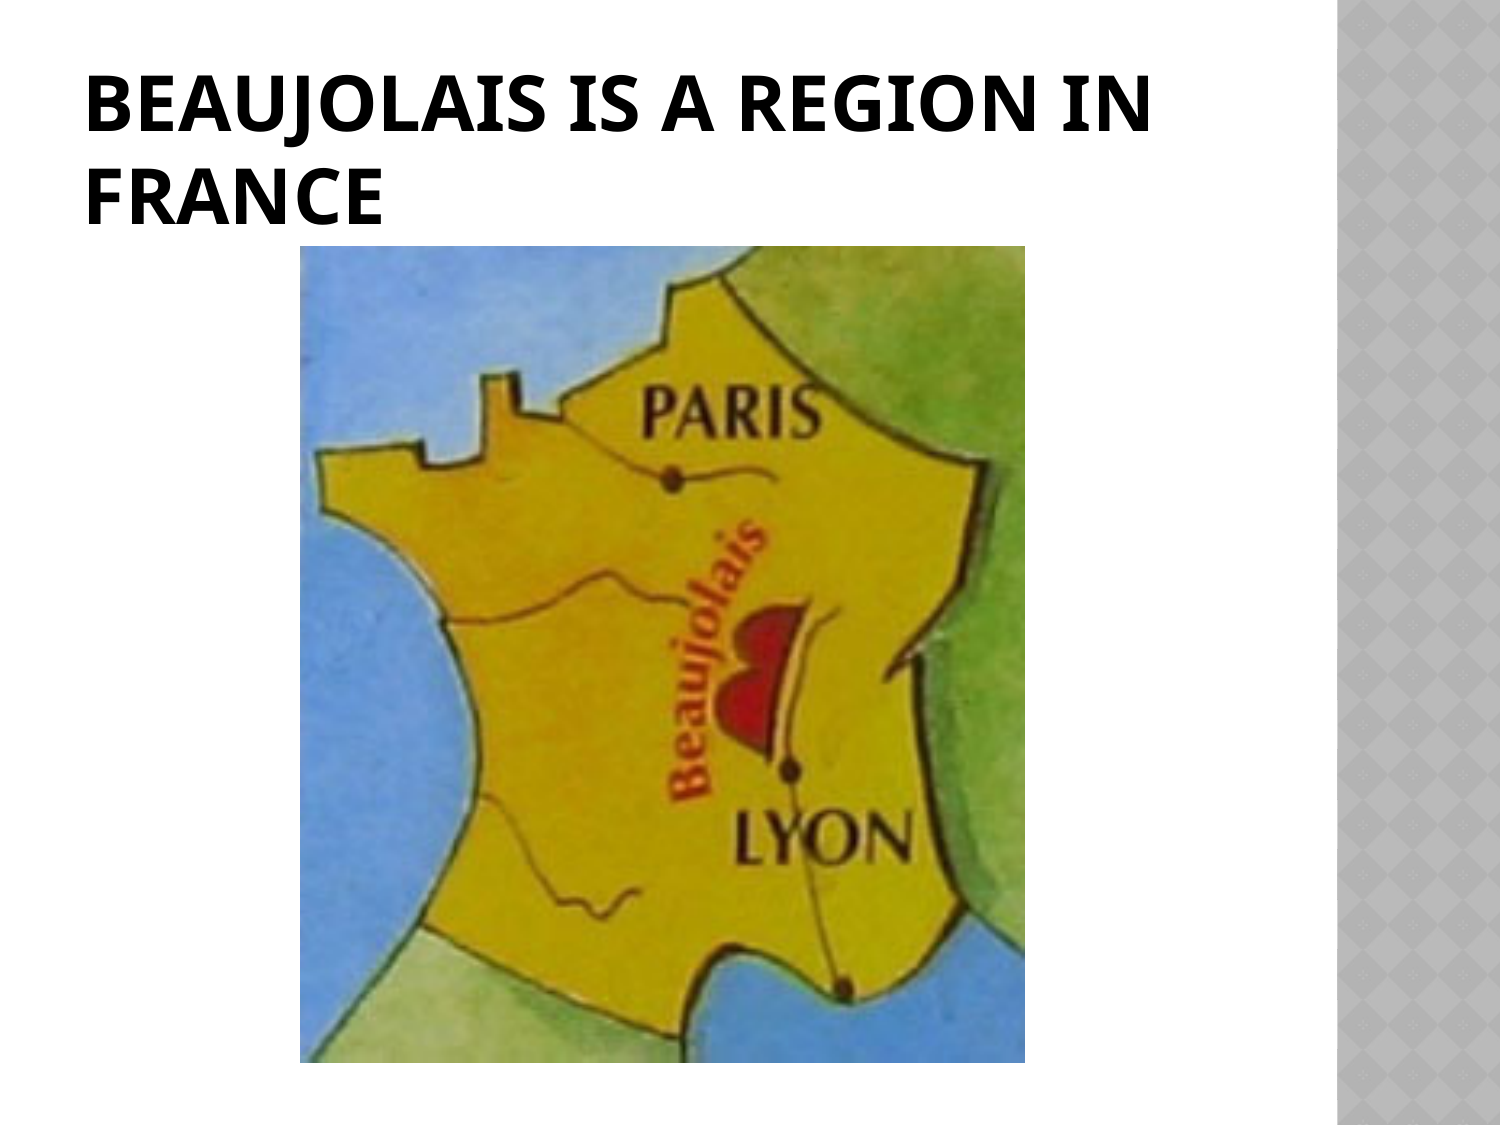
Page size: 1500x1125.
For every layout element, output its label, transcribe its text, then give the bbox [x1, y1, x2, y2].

title Beaujolais is a region in france [75, 52, 1263, 240]
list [299, 246, 1026, 1063]
